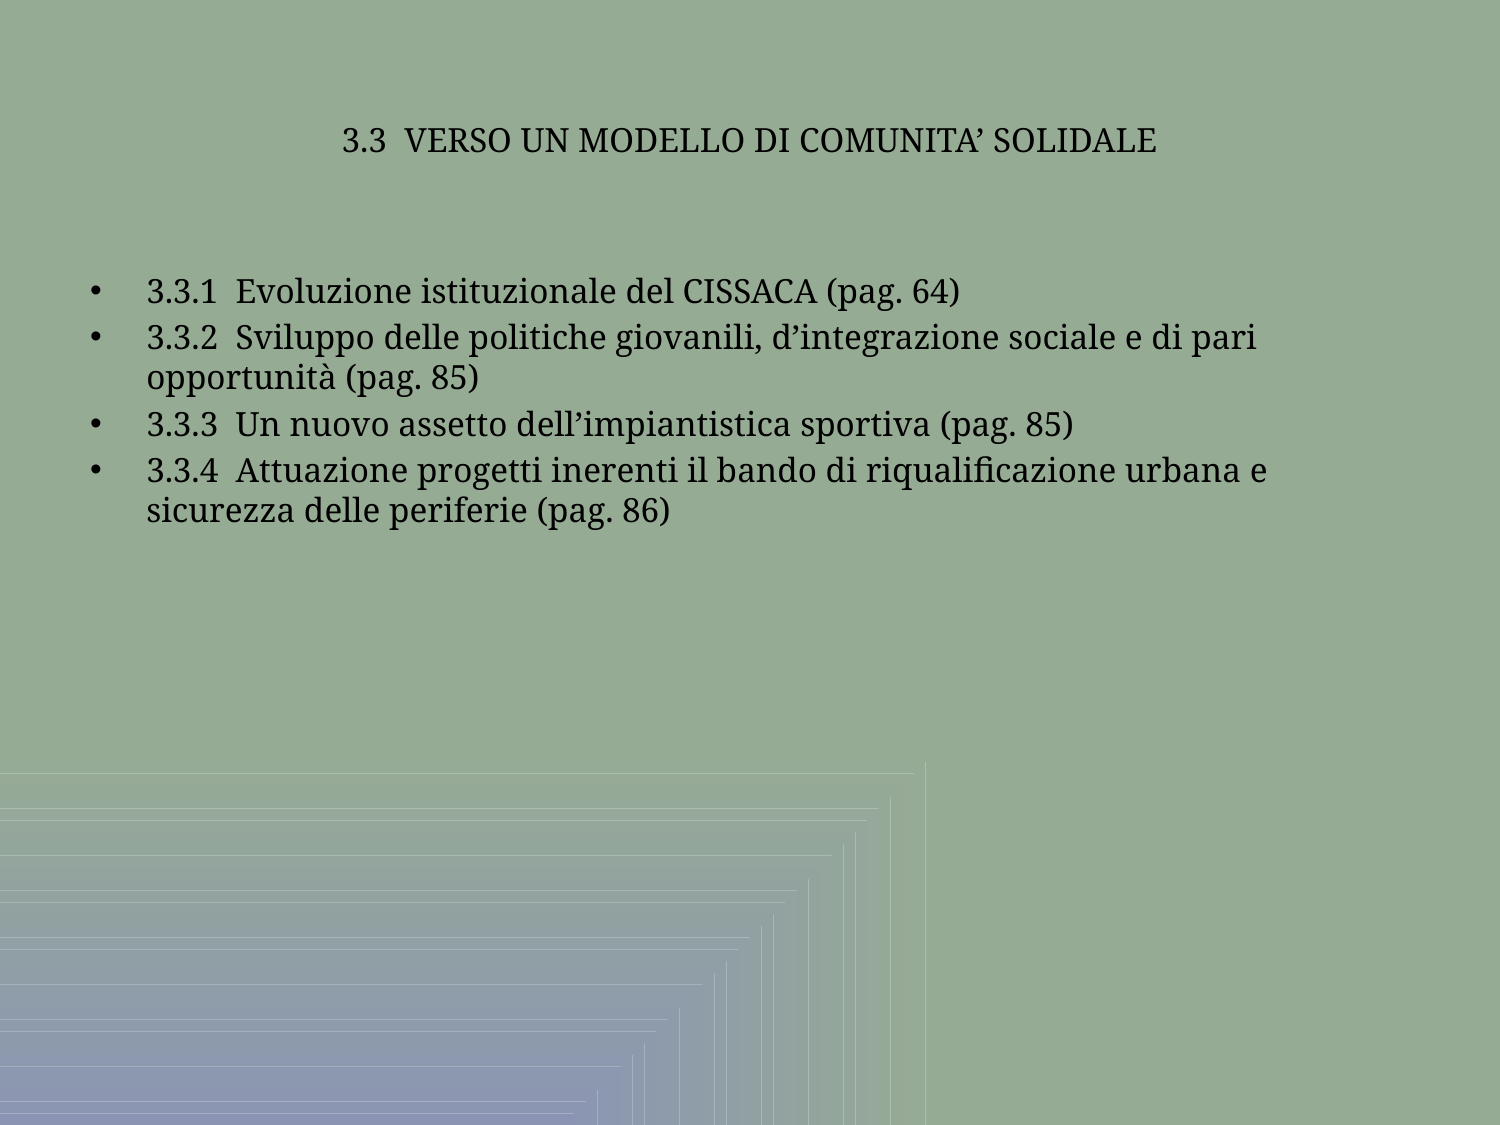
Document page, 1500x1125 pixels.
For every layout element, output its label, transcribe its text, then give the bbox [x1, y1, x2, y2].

list 3.3.1 Evoluzione istituzionale del CISSACA (pag. 64) 3.3.2 Sviluppo delle politiche giovanili, d’integrazione sociale e di pari opportunità (pag. 85) 3.3.3 Un nuovo assetto dell’impiantistica sportiva (pag. 85) 3.3.4 Attuazione progetti inerenti il bando di riqualificazione urbana e sicurezza delle periferie (pag. 86) [75, 262, 1425, 1005]
title 3.3 VERSO UN MODELLO DI COMUNITA’ SOLIDALE [75, 45, 1425, 233]
